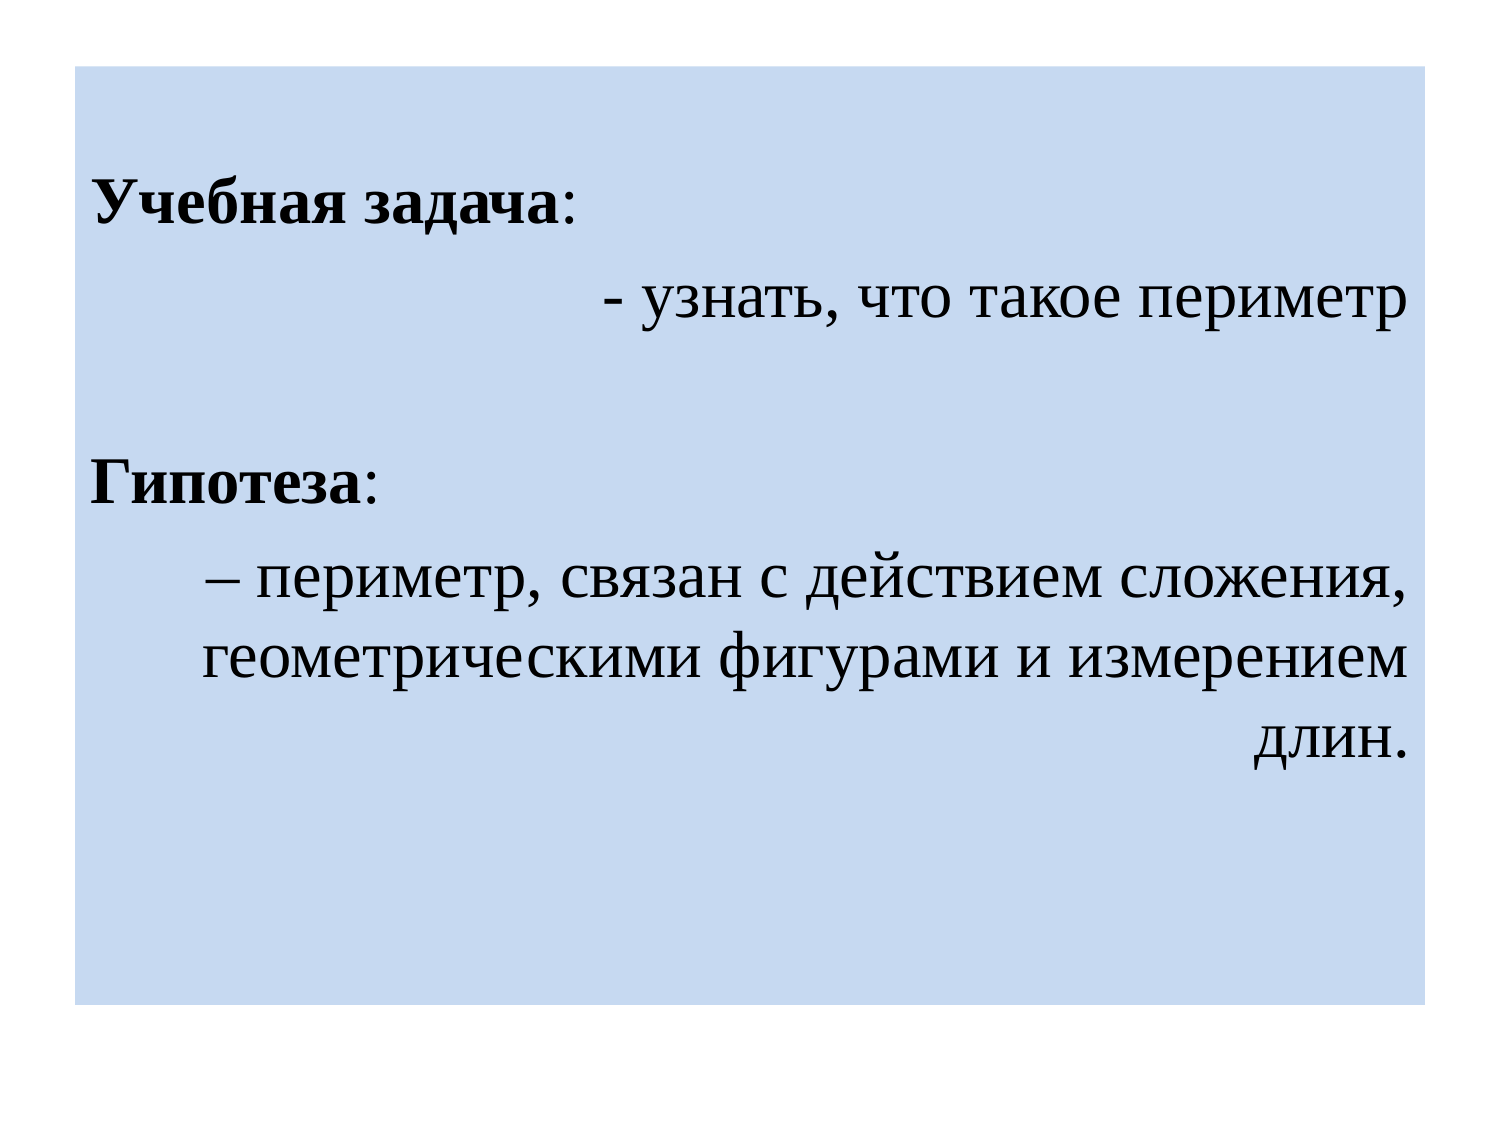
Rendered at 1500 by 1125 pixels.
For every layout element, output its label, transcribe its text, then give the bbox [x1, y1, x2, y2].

list Учебная задача: - узнать, что такое периметр Гипотеза: – периметр, связан с действием сложения, геометрическими фигурами и измерением длин. [75, 66, 1425, 1005]
